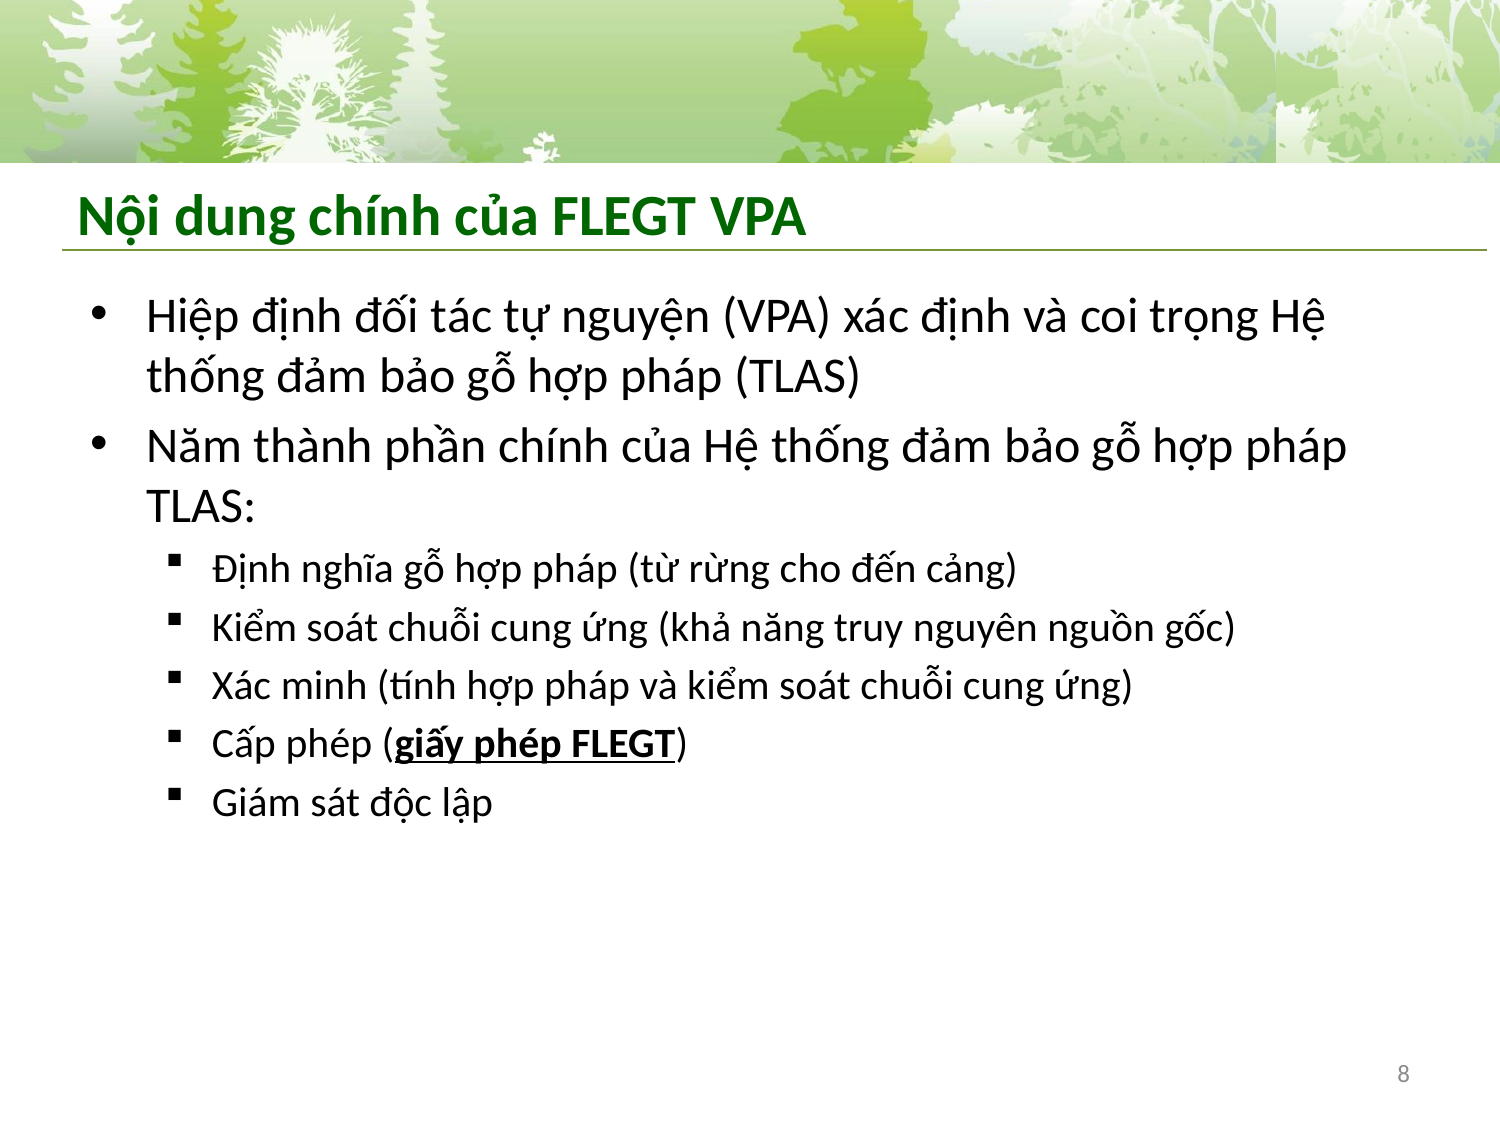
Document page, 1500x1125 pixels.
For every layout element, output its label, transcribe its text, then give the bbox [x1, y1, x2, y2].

picture [0, 0, 1500, 163]
slide_number 8 [1074, 1042, 1425, 1103]
list Hiệp định đối tác tự nguyện (VPA) xác định và coi trọng Hệ thống đảm bảo gỗ hợp pháp (TLAS) Năm thành phần chính của Hệ thống đảm bảo gỗ hợp pháp TLAS: Định nghĩa gỗ hợp pháp (từ rừng cho đến cảng) Kiểm soát chuỗi cung ứng (khả năng truy nguyên nguồn gốc) Xác minh (tính hợp pháp và kiểm soát chuỗi cung ứng) Cấp phép (giấy phép FLEGT) Giám sát độc lập [75, 275, 1425, 1005]
title Nội dung chính của FLEGT VPA [62, 174, 1350, 250]
